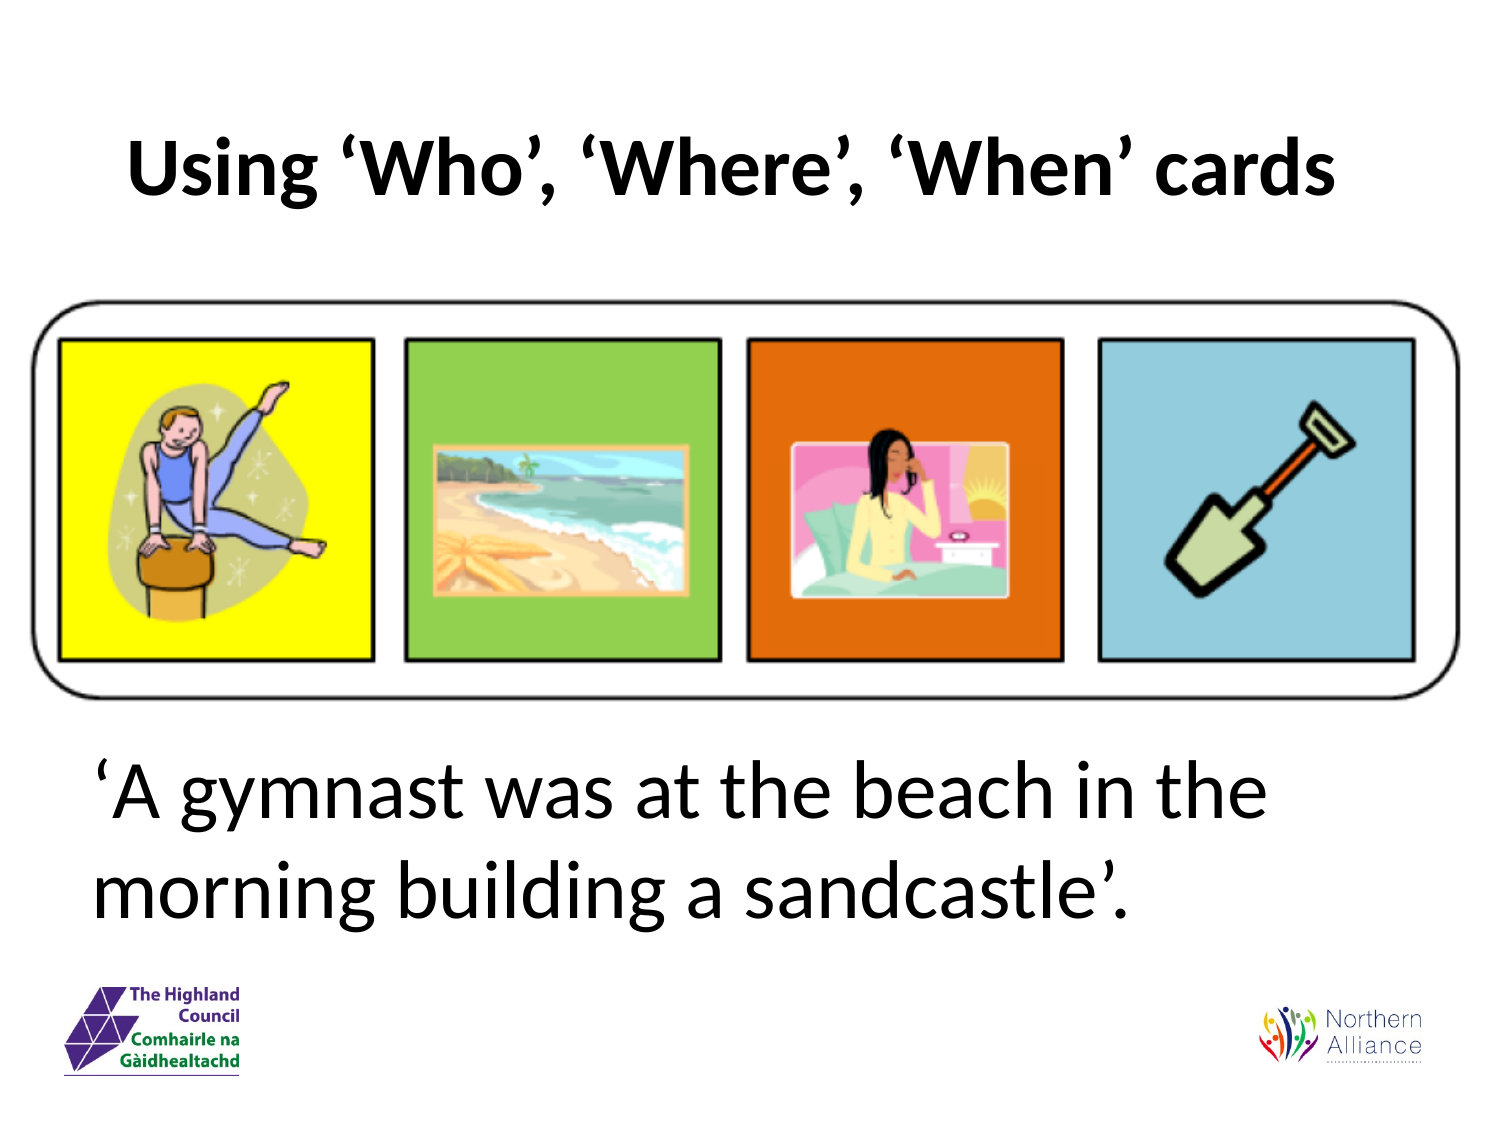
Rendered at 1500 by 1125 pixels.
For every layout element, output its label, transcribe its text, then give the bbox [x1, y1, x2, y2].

text_box Using ‘Who’, ‘Where’, ‘When’ cards [17, 104, 1447, 220]
text_box ‘A gymnast was at the beach in the morning building a sandcastle’. [76, 727, 1436, 943]
picture [27, 290, 1473, 712]
picture [64, 987, 240, 1076]
picture [1245, 987, 1436, 1076]
